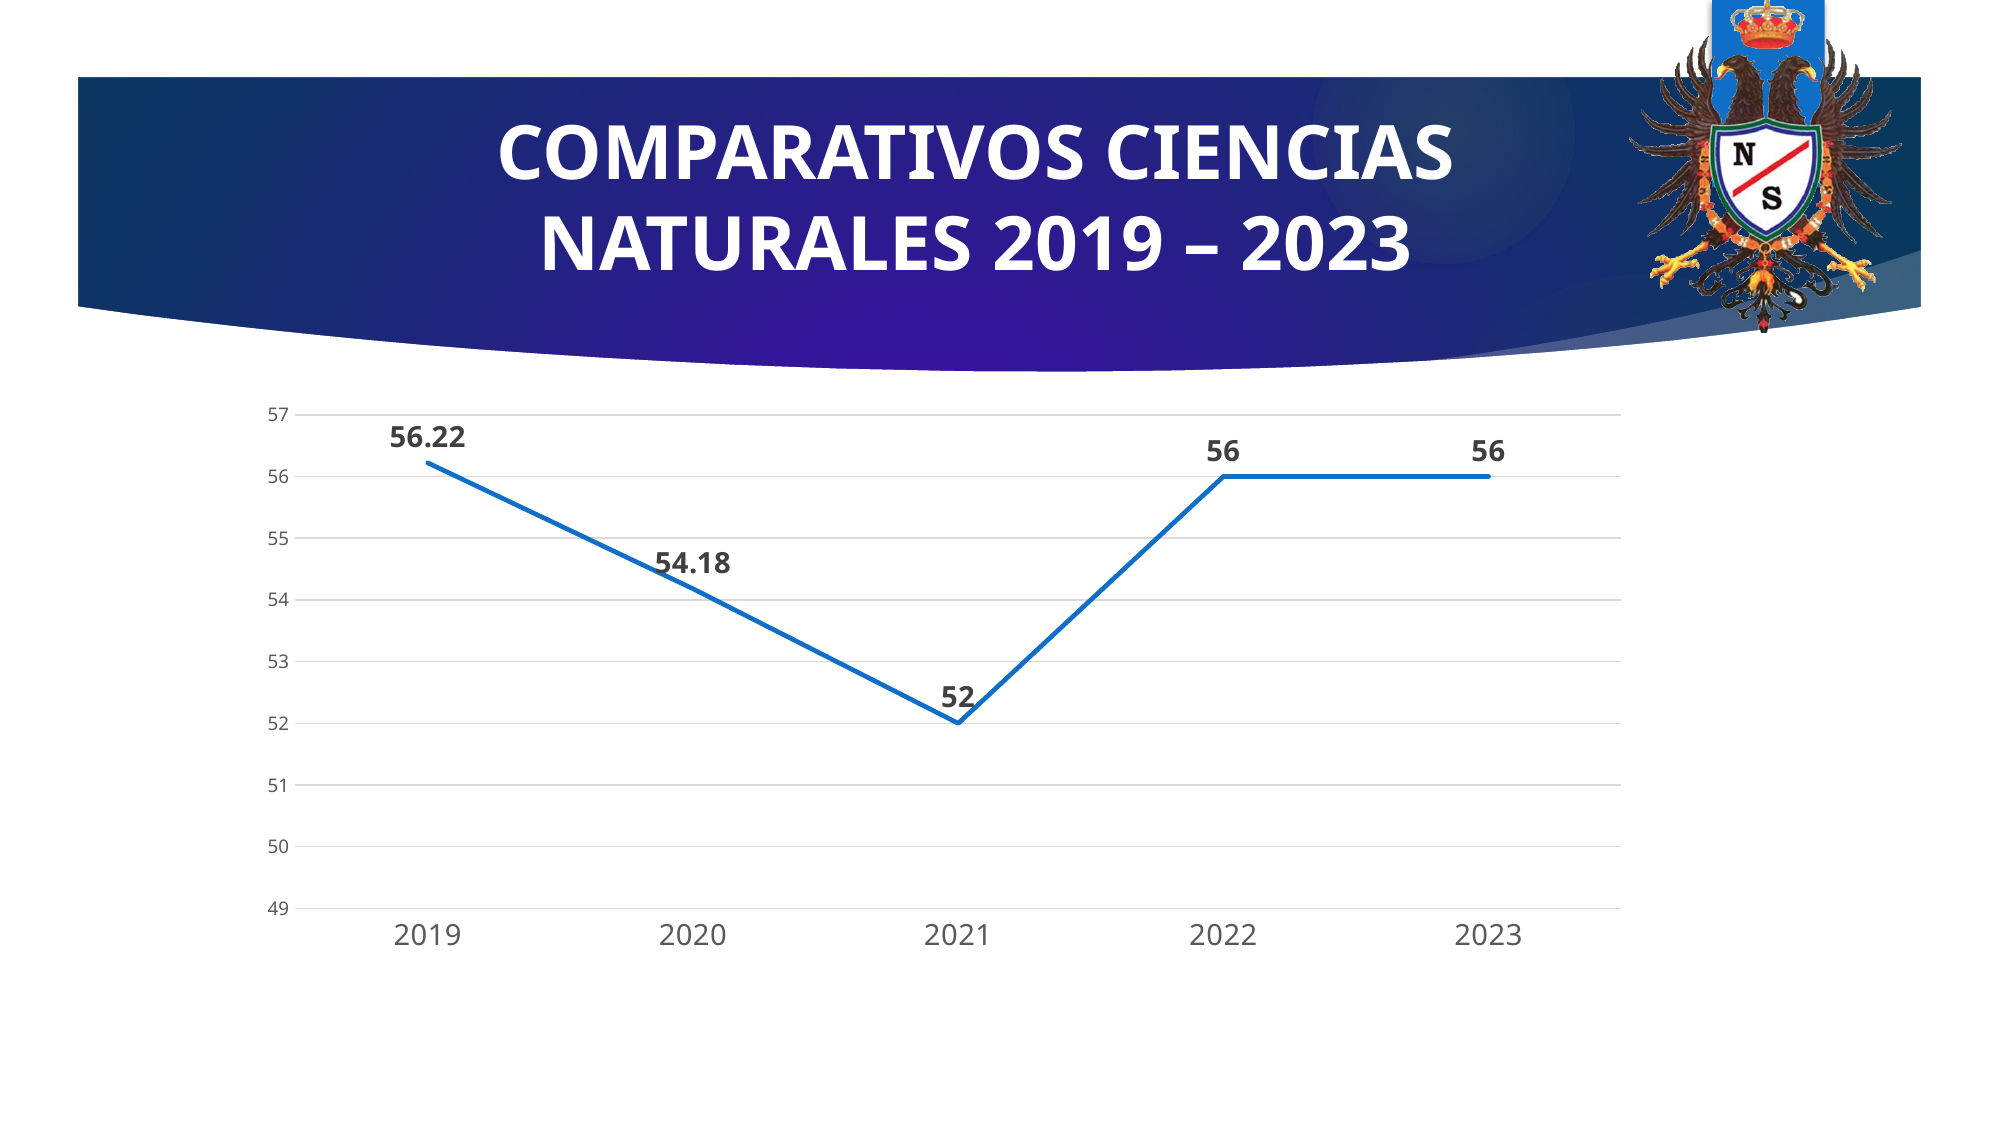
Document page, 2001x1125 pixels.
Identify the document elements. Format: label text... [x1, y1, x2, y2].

title COMPARATIVOS CIENCIAS NATURALES 2019 – 2023 [270, 86, 1613, 304]
picture [1619, 0, 1909, 334]
chart [238, 389, 1650, 967]
